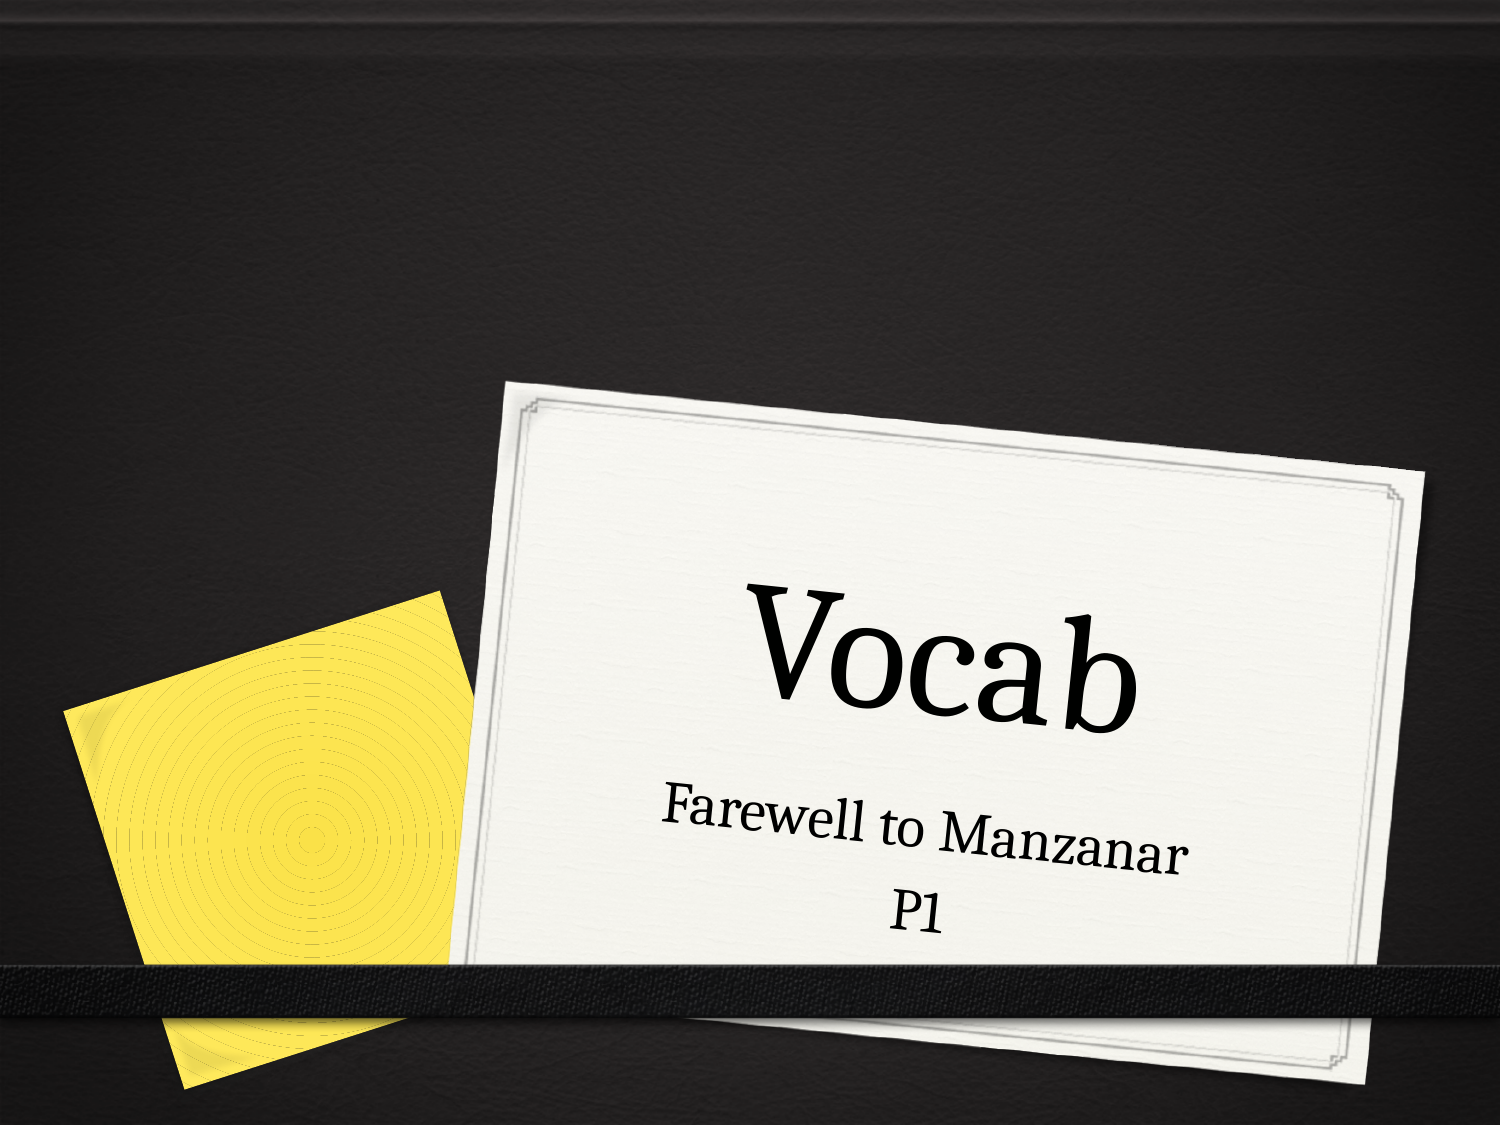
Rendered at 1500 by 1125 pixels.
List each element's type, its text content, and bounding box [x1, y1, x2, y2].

picture [0, 379, 1500, 1102]
picture [69, 693, 157, 788]
title Vocab [535, 453, 1356, 799]
subtitle Farewell to Manzanar P1 [517, 740, 1326, 995]
